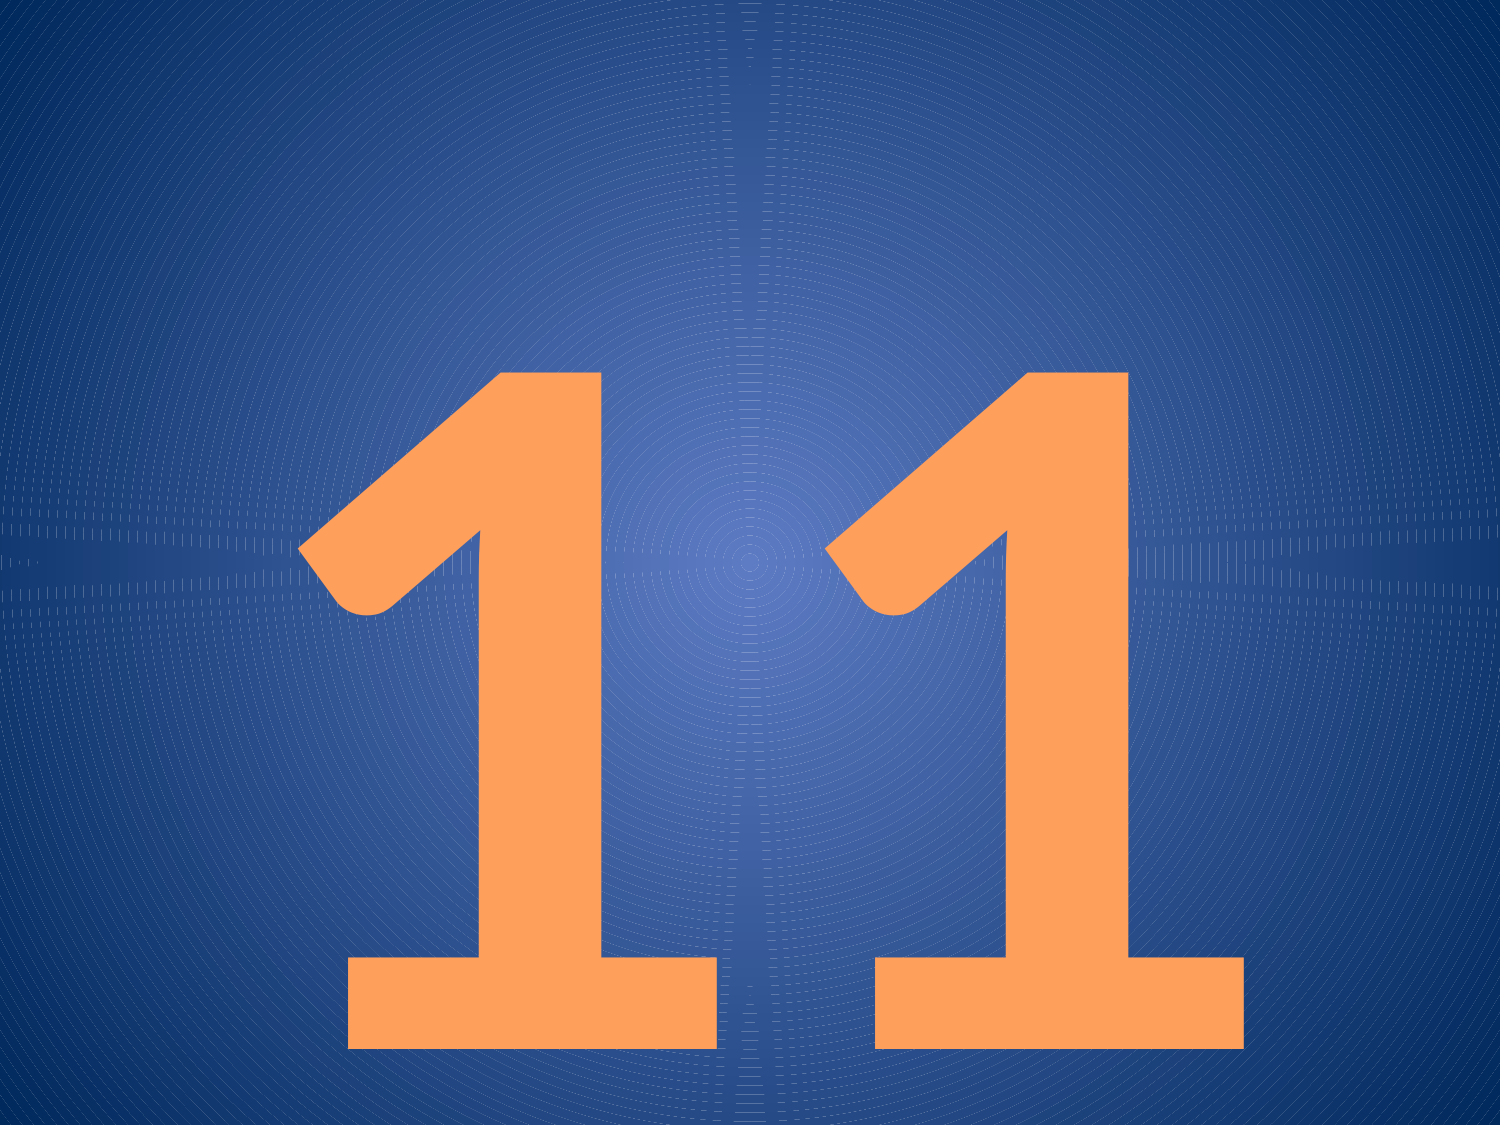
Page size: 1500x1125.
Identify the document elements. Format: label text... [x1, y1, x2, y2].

text_box 11 [213, 0, 1300, 1125]
